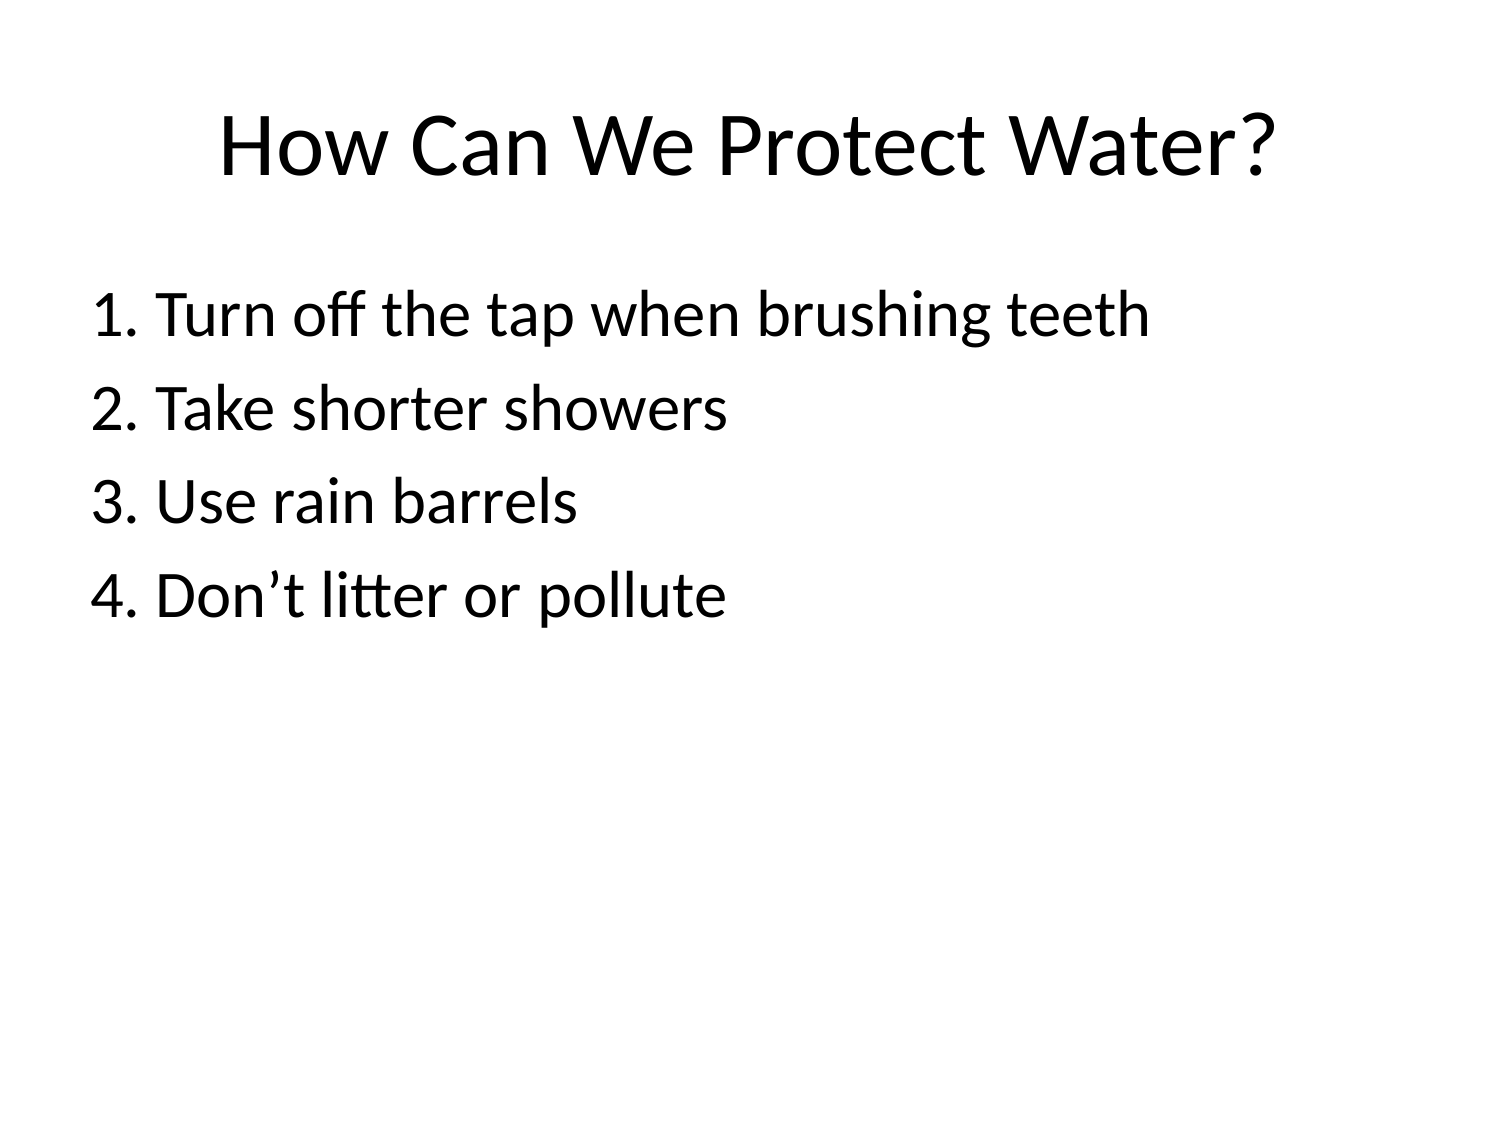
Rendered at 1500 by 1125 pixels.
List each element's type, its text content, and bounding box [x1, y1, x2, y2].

list 1. Turn off the tap when brushing teeth 2. Take shorter showers 3. Use rain barrels 4. Don’t litter or pollute [75, 262, 1425, 1005]
title How Can We Protect Water? [75, 45, 1425, 233]
